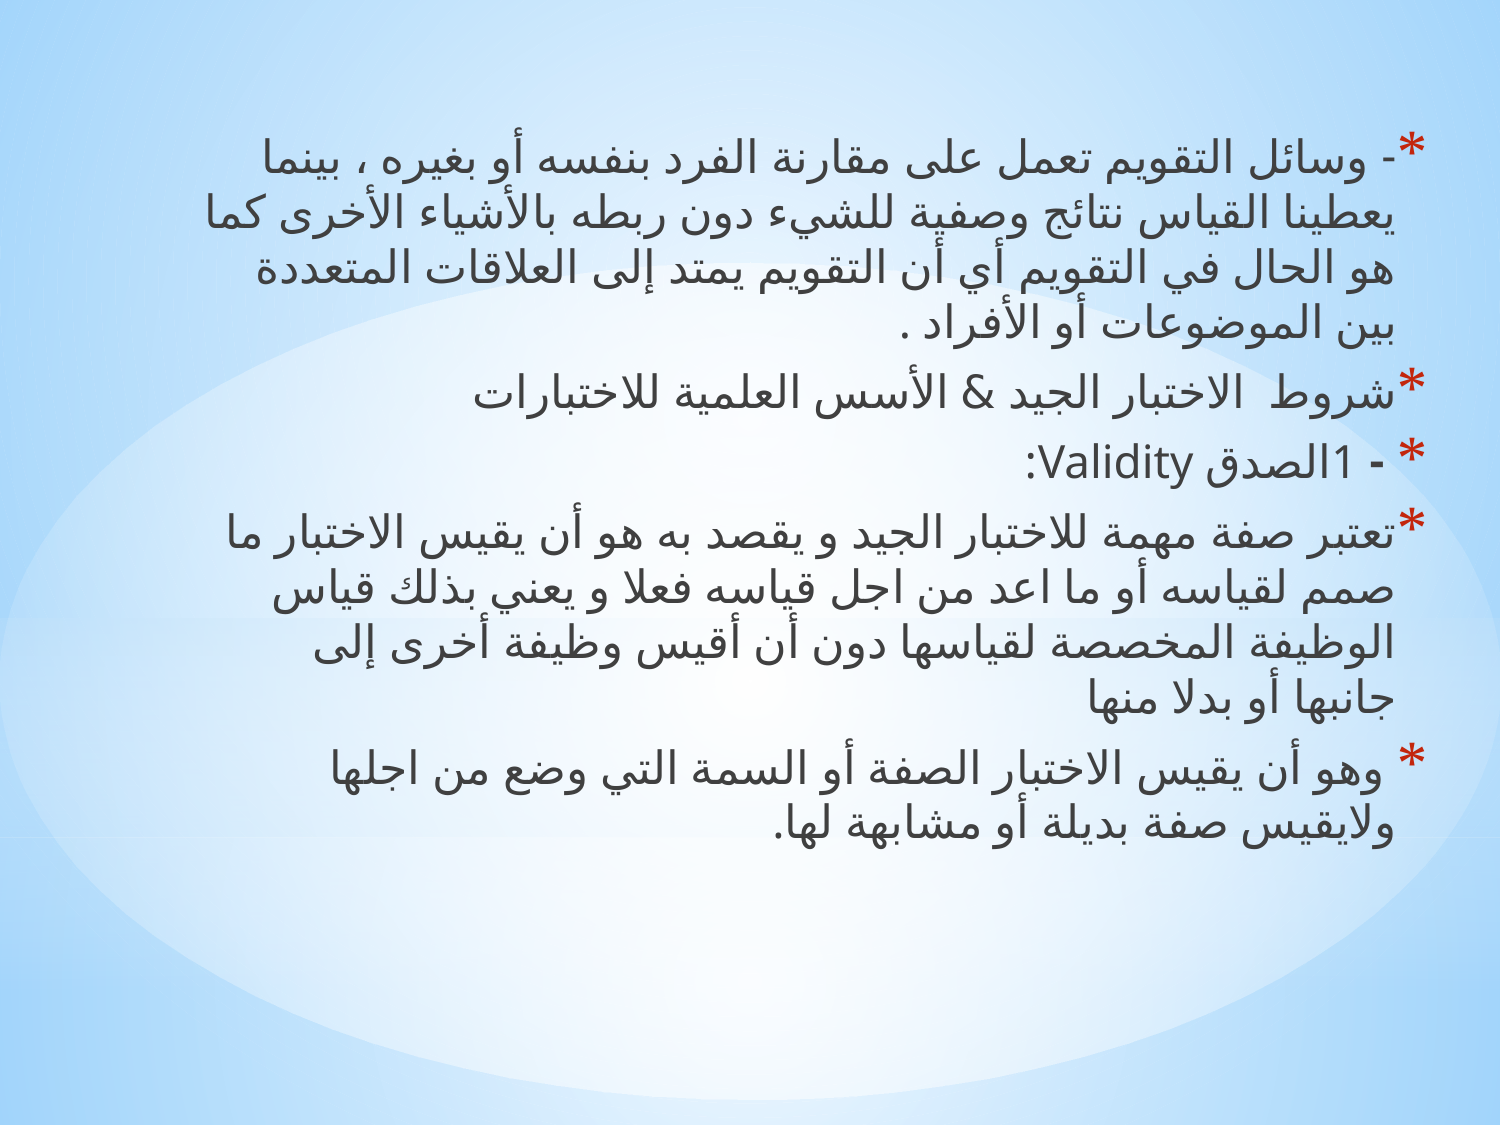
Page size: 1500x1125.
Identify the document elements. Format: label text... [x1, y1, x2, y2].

list - وسائل التقويم تعمل على مقارنة الفرد بنفسه أو بغيره ، بينما يعطينا القياس نتائج وصفية للشيء دون ربطه بالأشياء الأخرى كما هو الحال في التقويم أي أن التقويم يمتد إلى العلاقات المتعددة بين الموضوعات أو الأفراد . شروط الاختبار الجيد & الأسس العلمية للاختبارات - 1الصدق Validity: تعتبر صفة مهمة للاختبار الجيد و يقصد به هو أن يقيس الاختبار ما صمم لقياسه أو ما اعد من اجل قياسه فعلا و يعني بذلك قياس الوظيفة المخصصة لقياسها دون أن أقيس وظيفة أخرى إلى جانبها أو بدلا منها وهو أن يقيس الاختبار الصفة أو السمة التي وضع من اجلها ولايقيس صفة بديلة أو مشابهة لها. [187, 120, 1450, 1038]
